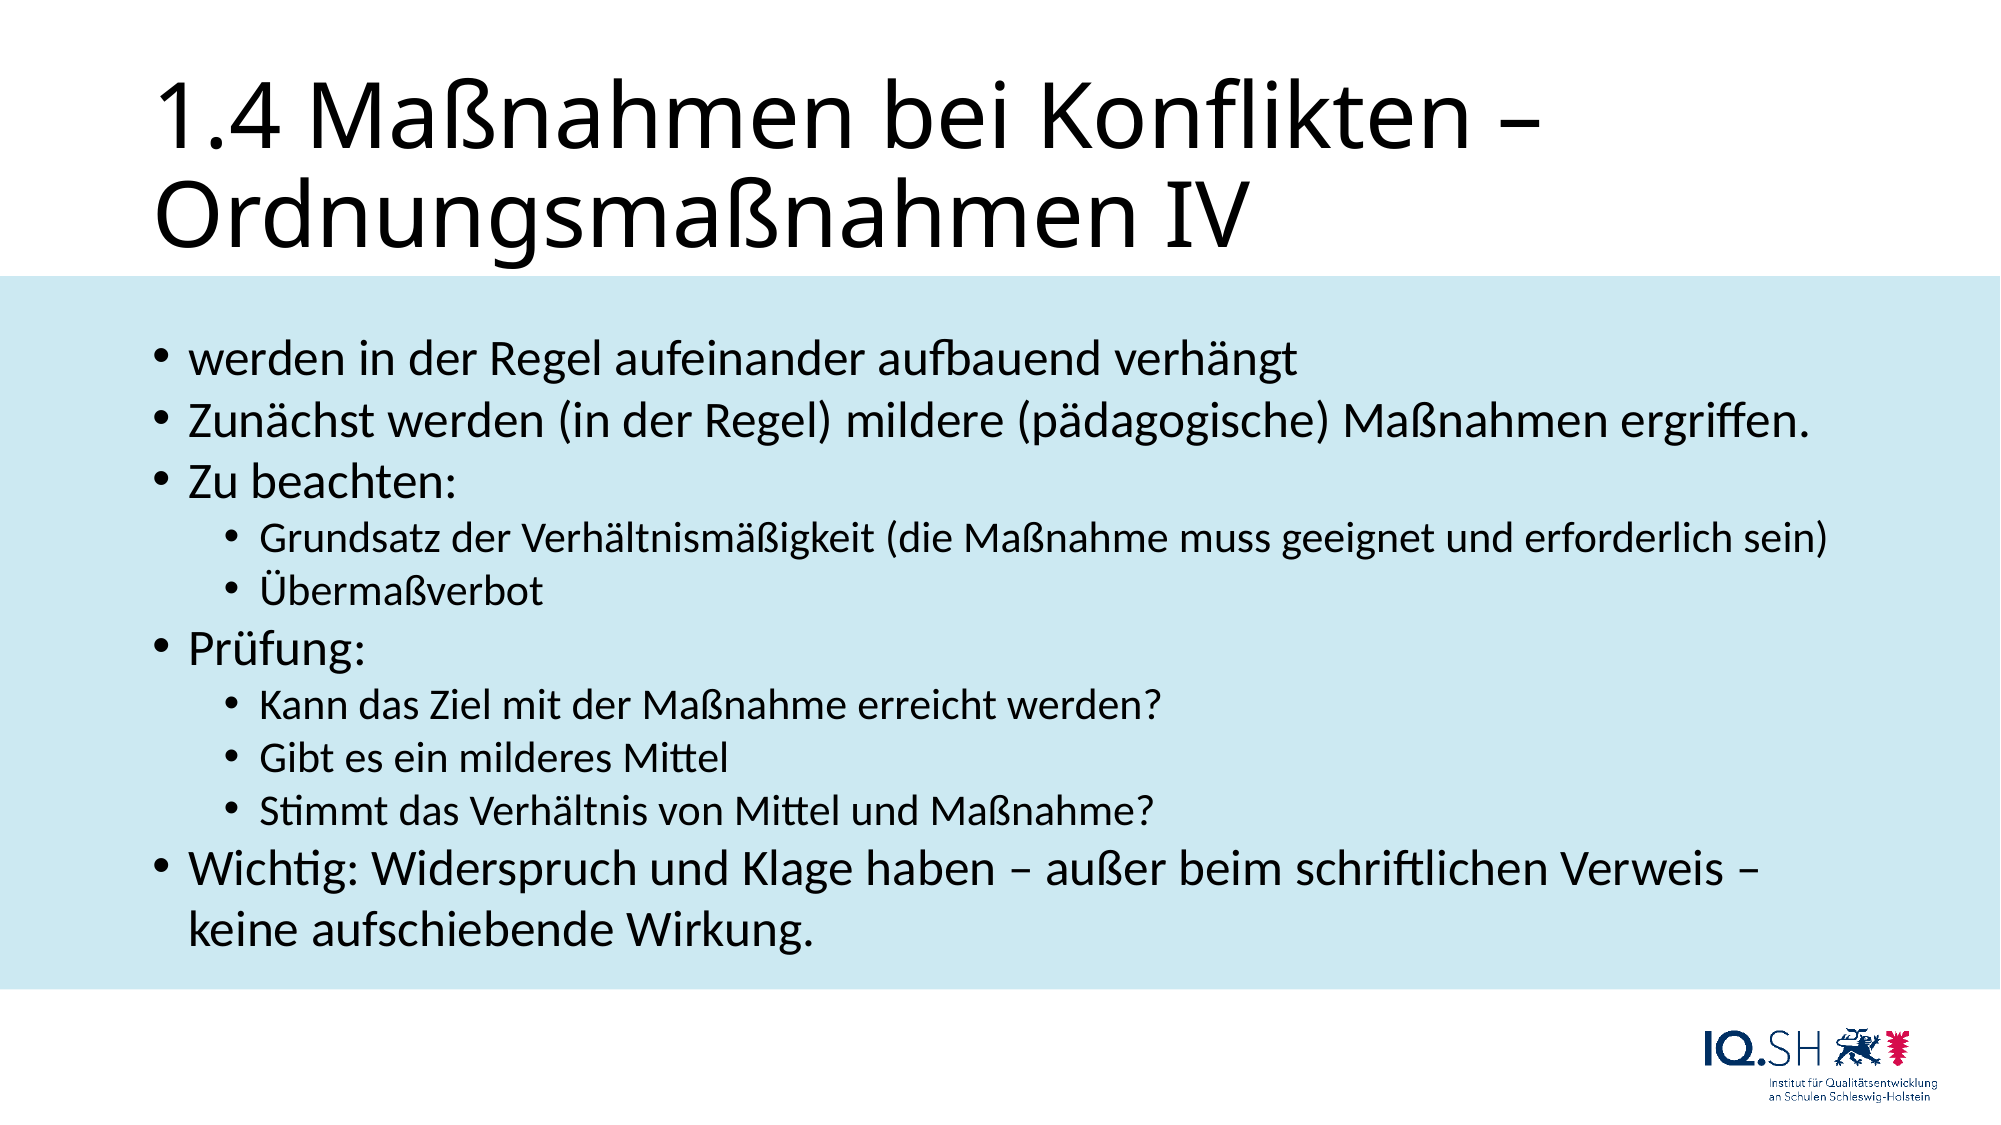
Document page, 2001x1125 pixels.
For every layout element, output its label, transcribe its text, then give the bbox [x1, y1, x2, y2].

picture [1705, 1028, 1937, 1103]
title 1.4 Maßnahmen bei Konflikten – Ordnungsmaßnahmen IV [137, 59, 1863, 278]
list werden in der Regel aufeinander aufbauend verhängt Zunächst werden (in der Regel) mildere (pädagogische) Maßnahmen ergriffen. Zu beachten: Grundsatz der Verhältnismäßigkeit (die Maßnahme muss geeignet und erforderlich sein) Übermaßverbot Prüfung: Kann das Ziel mit der Maßnahme erreicht werden? Gibt es ein milderes Mittel Stimmt das Verhältnis von Mittel und Maßnahme? Wichtig: Widerspruch und Klage haben – außer beim schriftlichen Verweis – keine aufschiebende Wirkung. [137, 299, 1863, 982]
